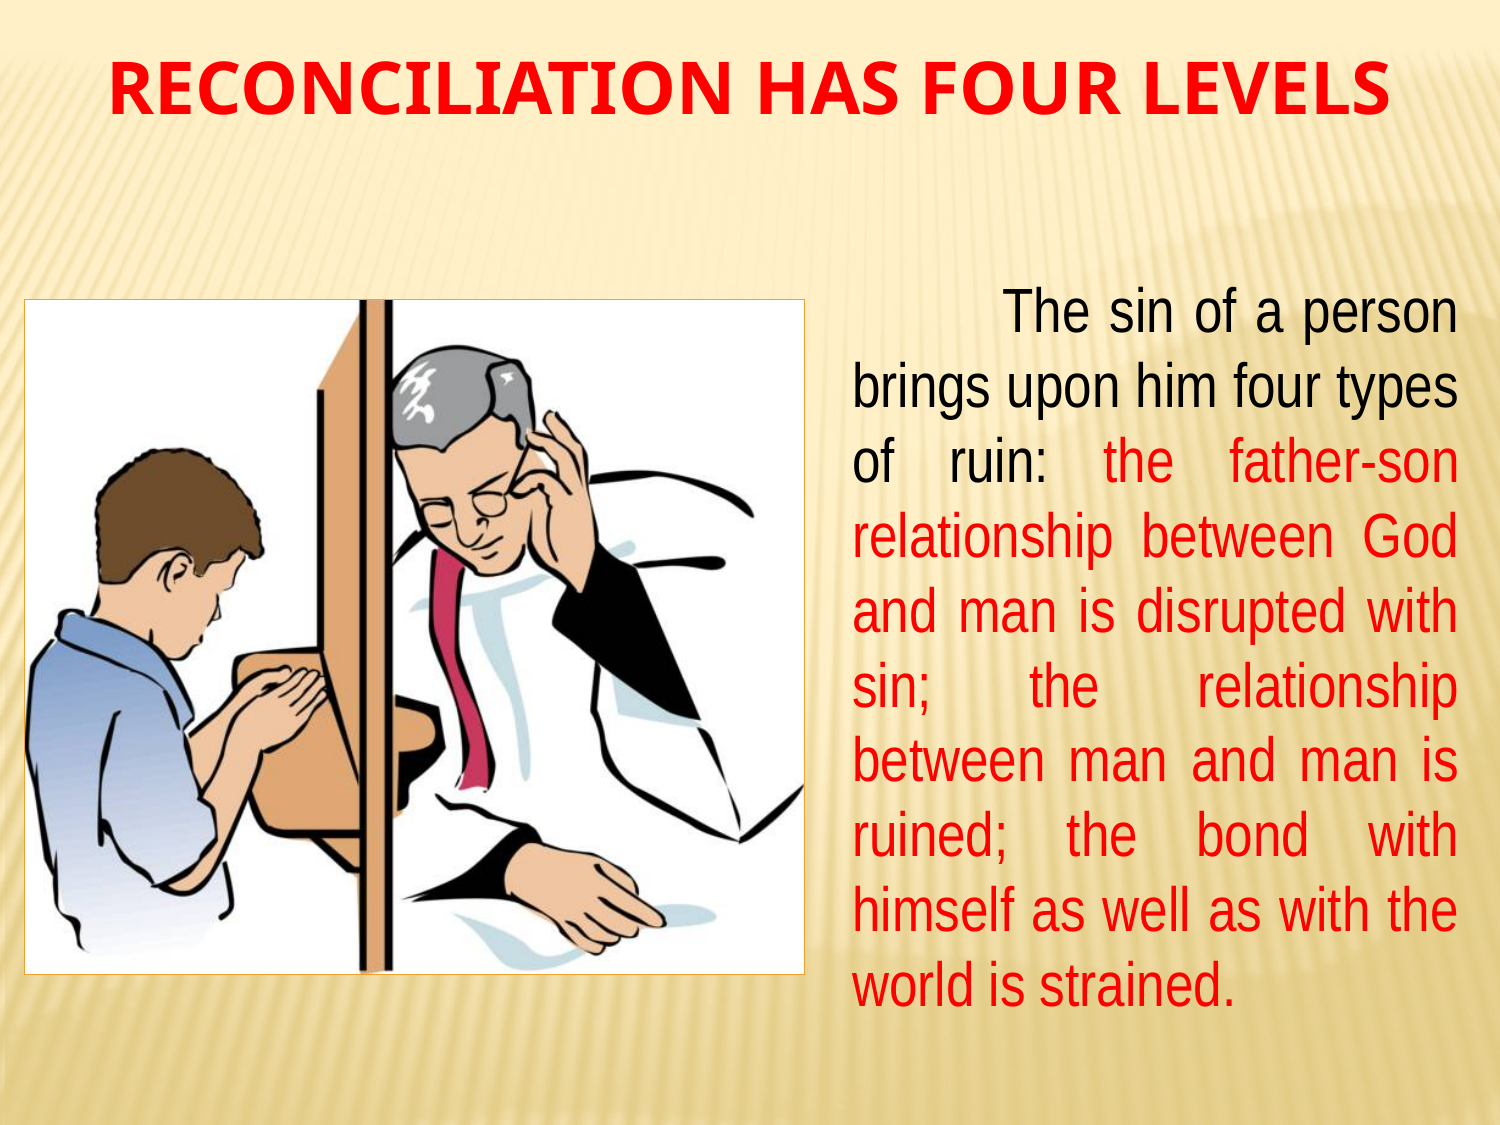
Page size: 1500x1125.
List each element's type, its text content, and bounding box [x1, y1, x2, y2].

picture [24, 299, 805, 976]
text_box The sin of a person brings upon him four types of ruin: the father-son relationship between God and man is disrupted with sin; the relationship between man and man is ruined; the bond with himself as well as with the world is strained. [837, 262, 1475, 1027]
text_box RECONCILIATION HAS FOUR LEVELS [0, 33, 1500, 137]
